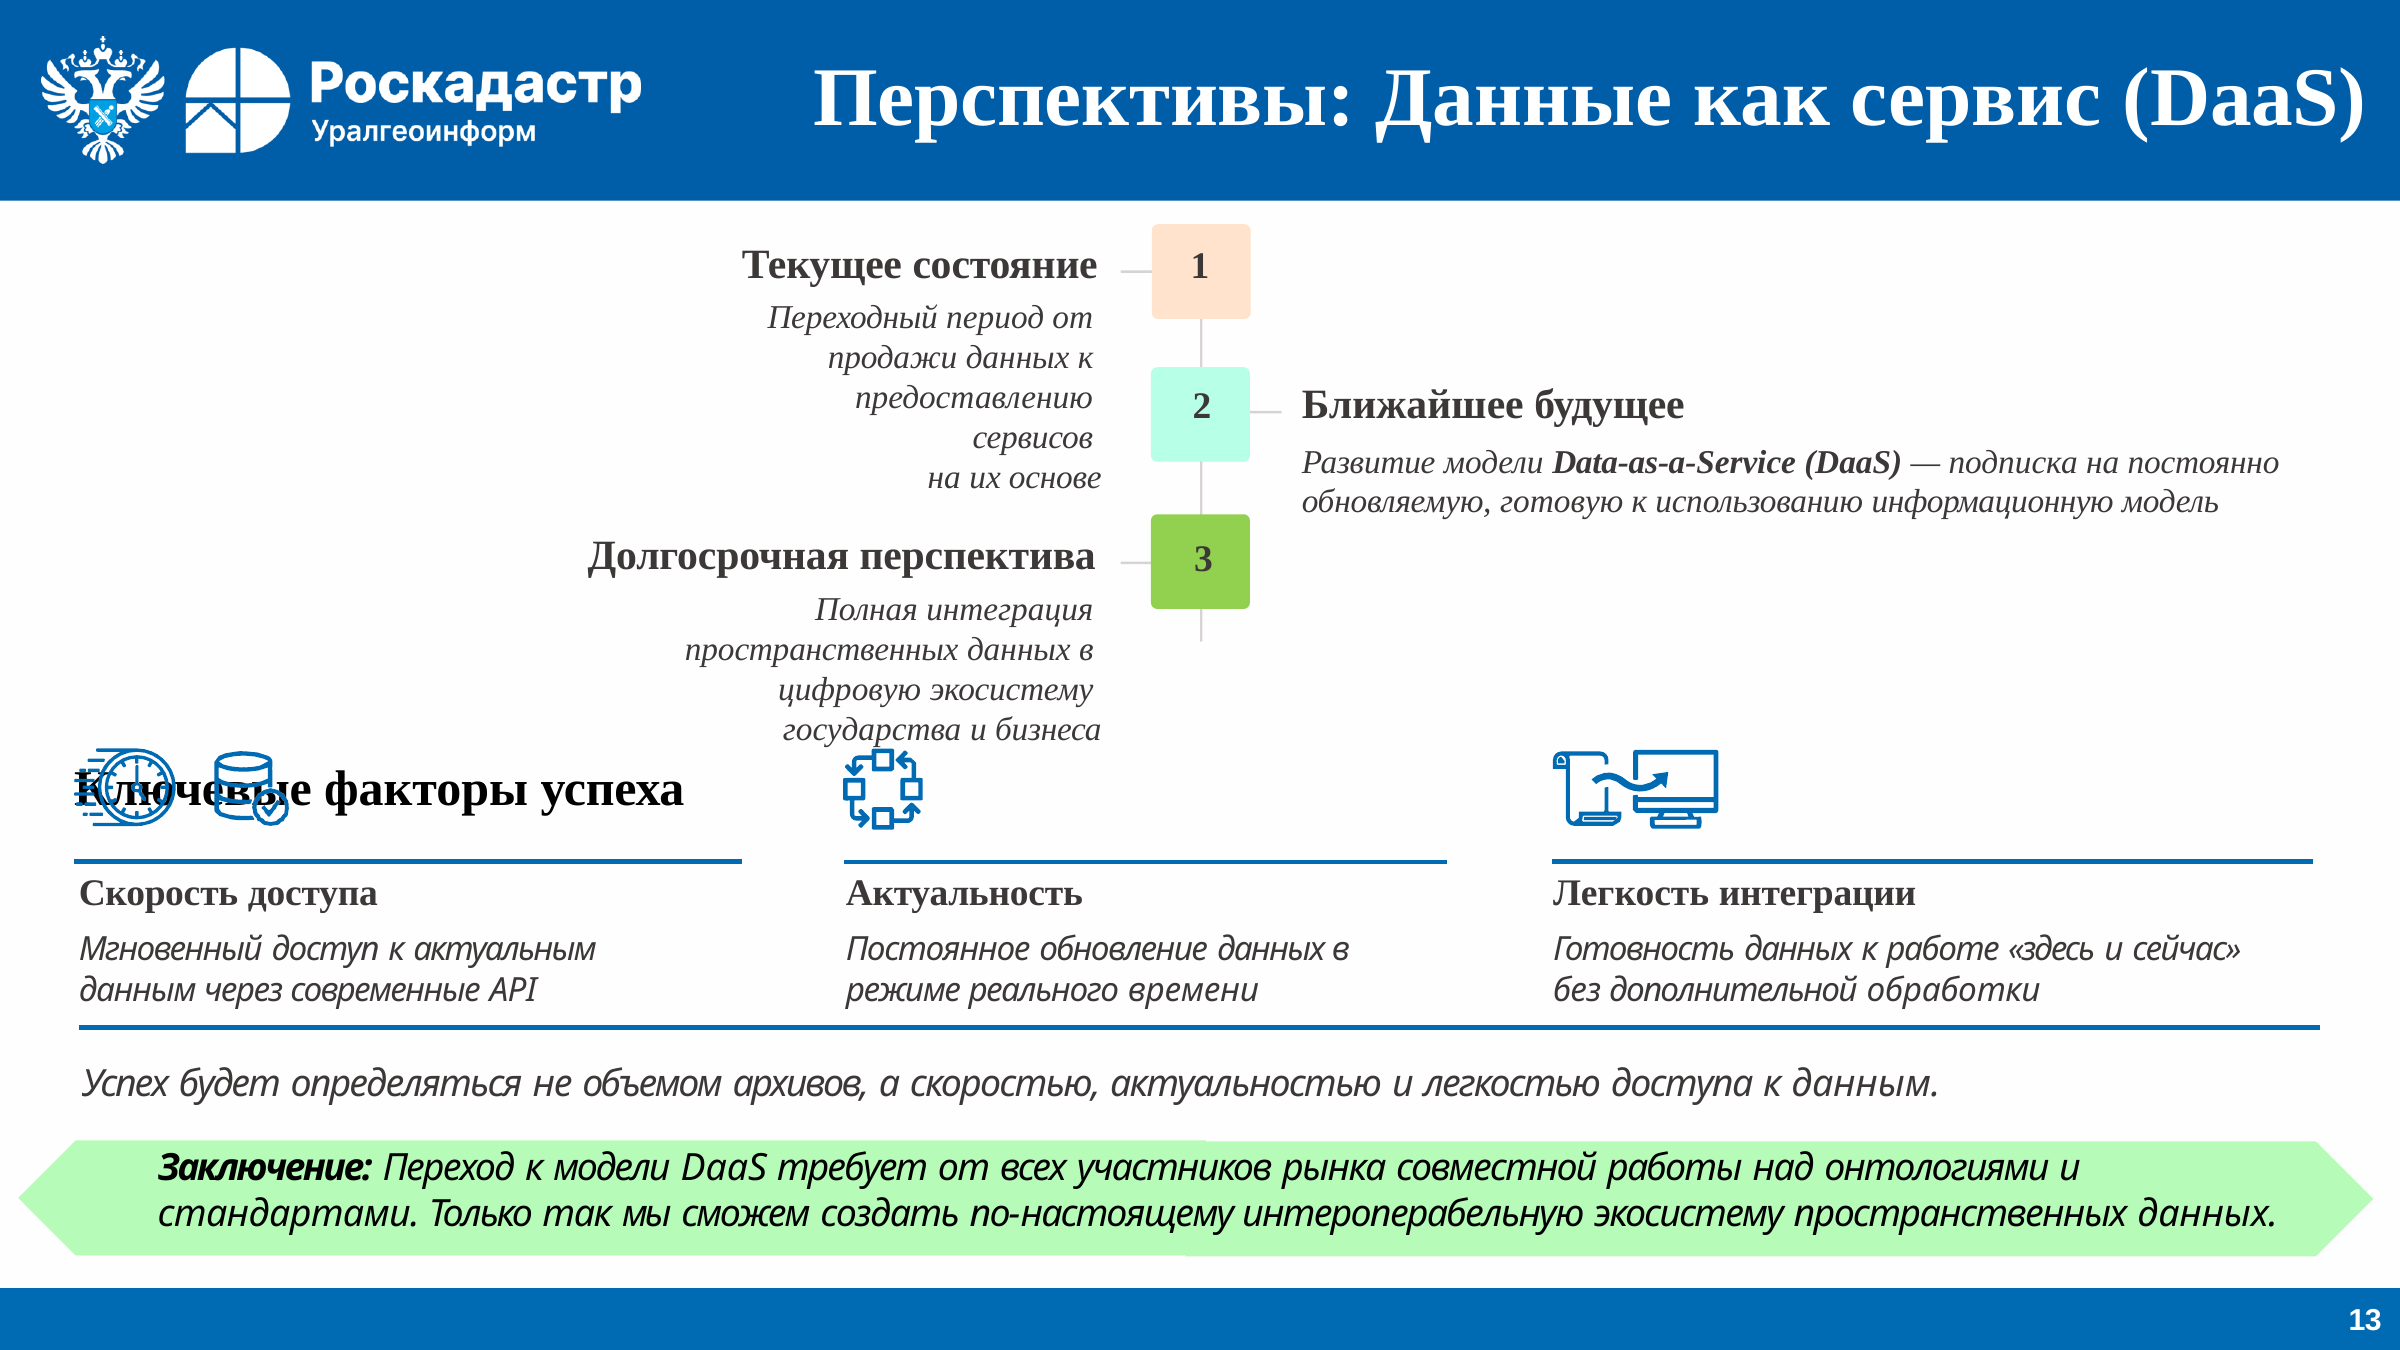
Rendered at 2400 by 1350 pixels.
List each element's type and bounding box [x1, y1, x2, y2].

text_box [0, 0, 2400, 1350]
text_box [1120, 223, 1251, 320]
text_box [73, 748, 2320, 1031]
text_box [17, 1140, 2374, 1257]
